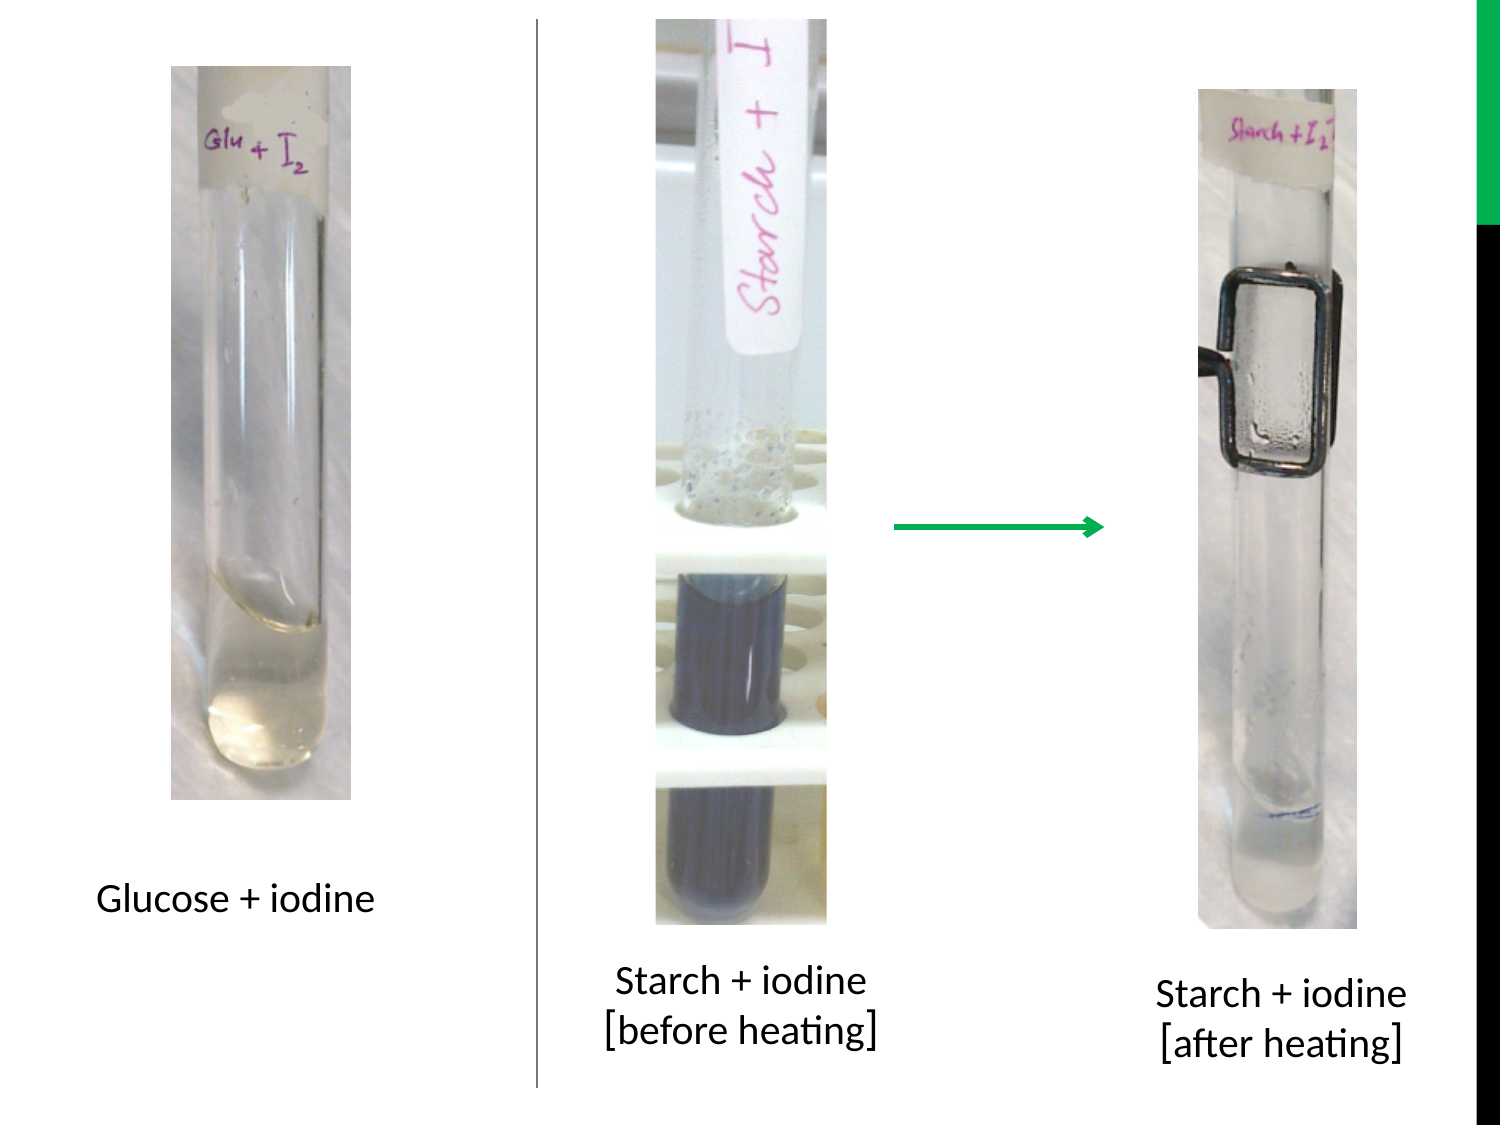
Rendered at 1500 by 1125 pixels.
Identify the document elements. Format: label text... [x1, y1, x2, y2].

picture [538, 385, 1195, 558]
picture [1198, 89, 1358, 930]
text_box Starch + iodine [before heating] [587, 945, 895, 1061]
text_box Starch + iodine [after heating] [1104, 958, 1459, 1074]
text_box Glucose + iodine [17, 862, 391, 928]
picture [170, 65, 536, 800]
